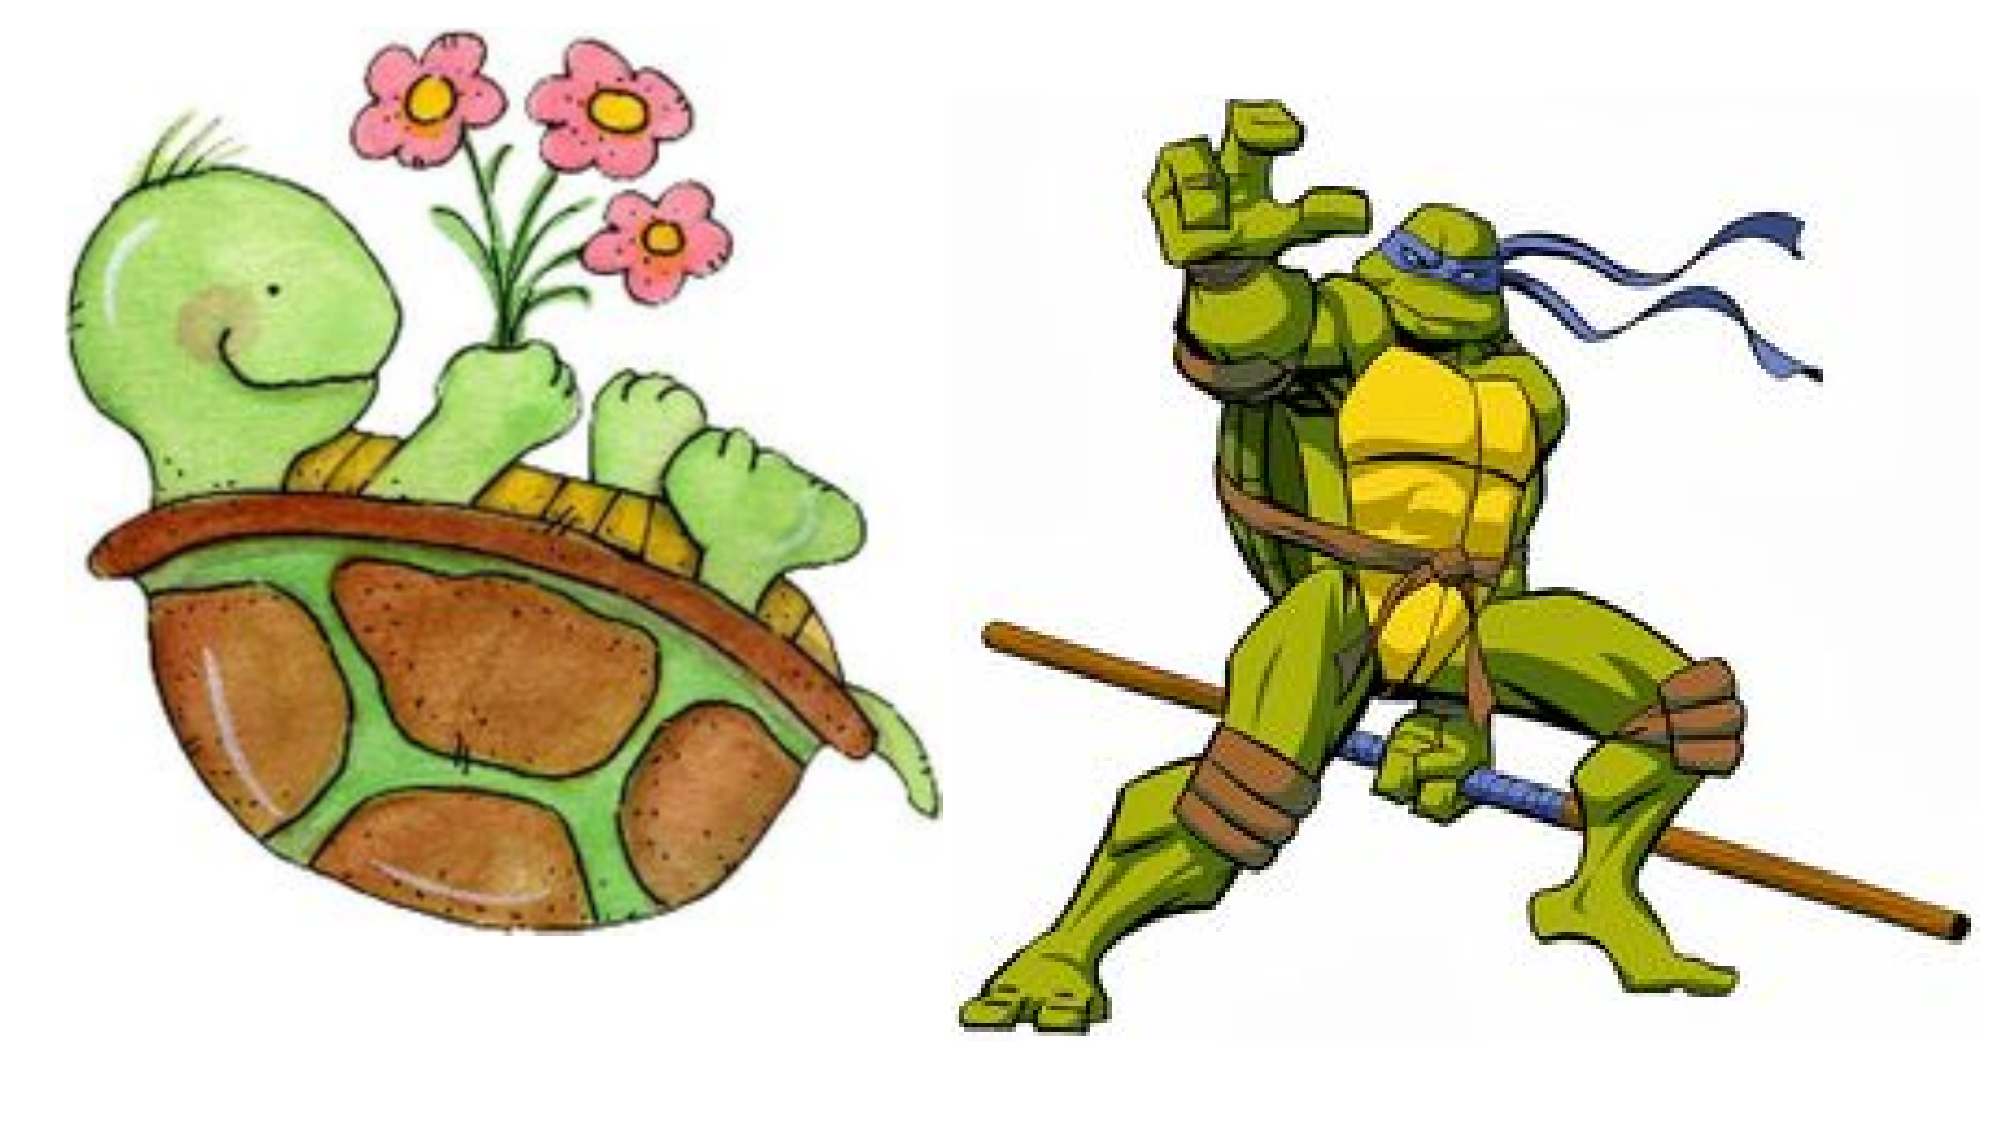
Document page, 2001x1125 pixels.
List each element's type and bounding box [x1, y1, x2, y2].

picture [951, 95, 1980, 1041]
picture [64, 27, 943, 936]
